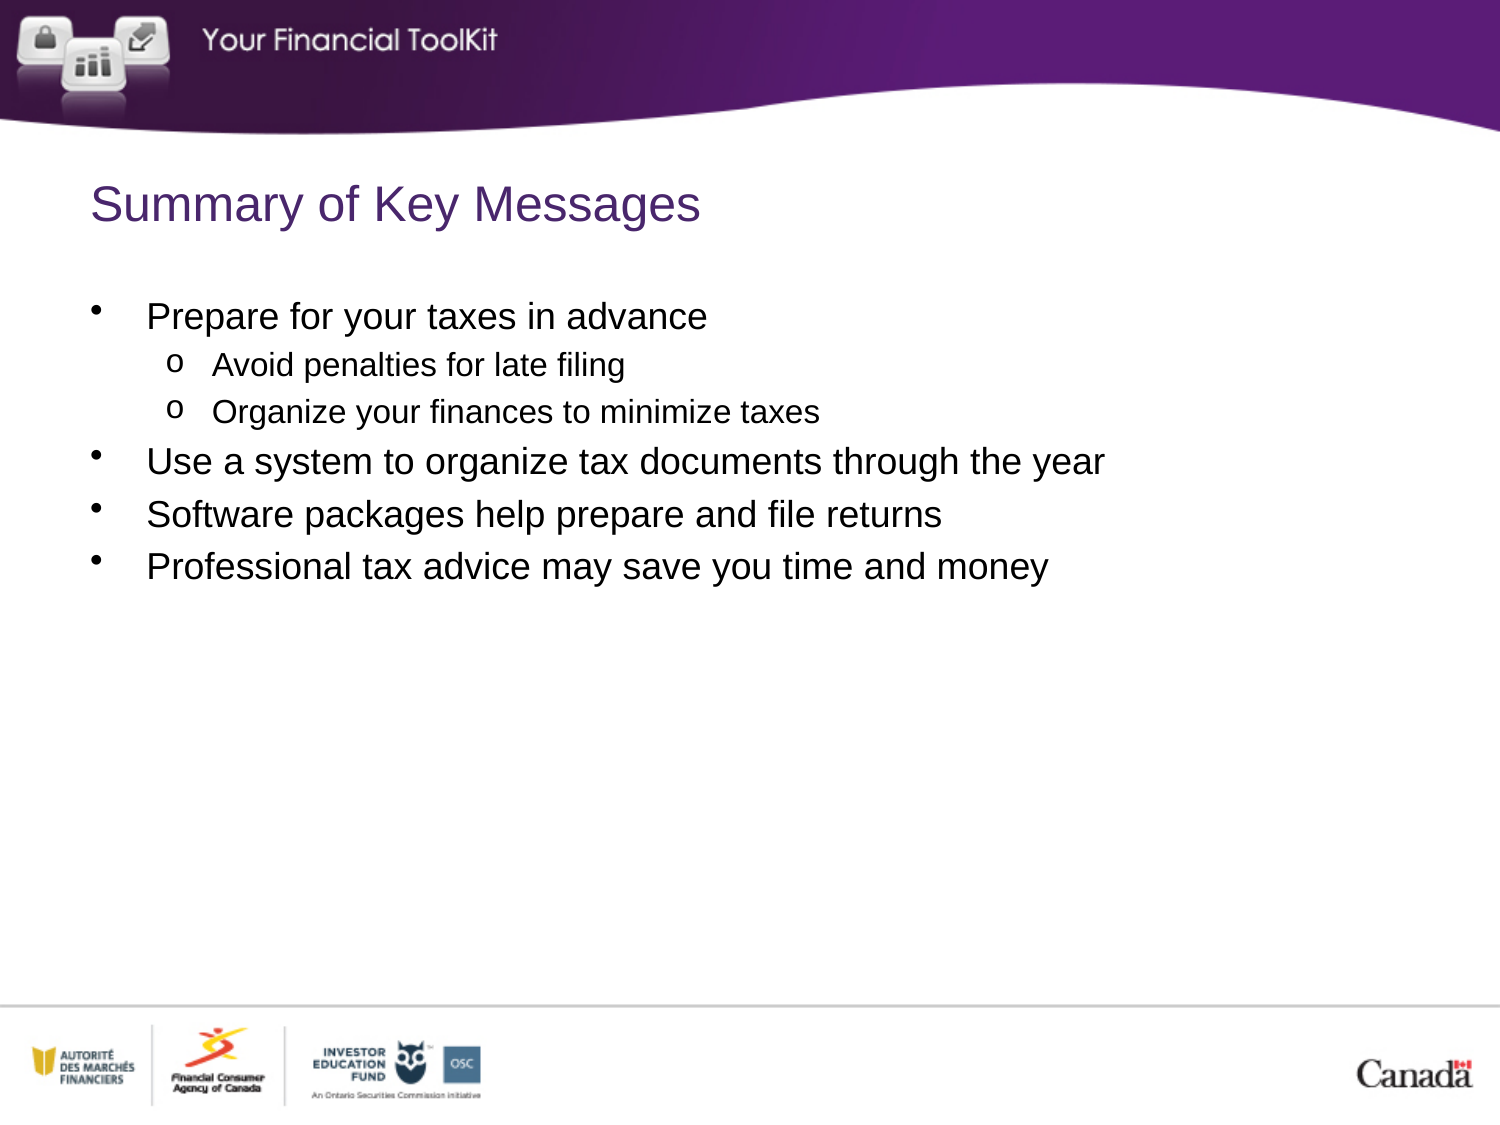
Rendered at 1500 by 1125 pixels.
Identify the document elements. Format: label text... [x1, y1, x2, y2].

picture [0, 0, 1500, 1125]
title Summary of Key Messages [75, 164, 1211, 284]
list Prepare for your taxes in advance Avoid penalties for late filing Organize your finances to minimize taxes Use a system to organize tax documents through the year Software packages help prepare and file returns Professional tax advice may save you time and money [75, 284, 1425, 987]
